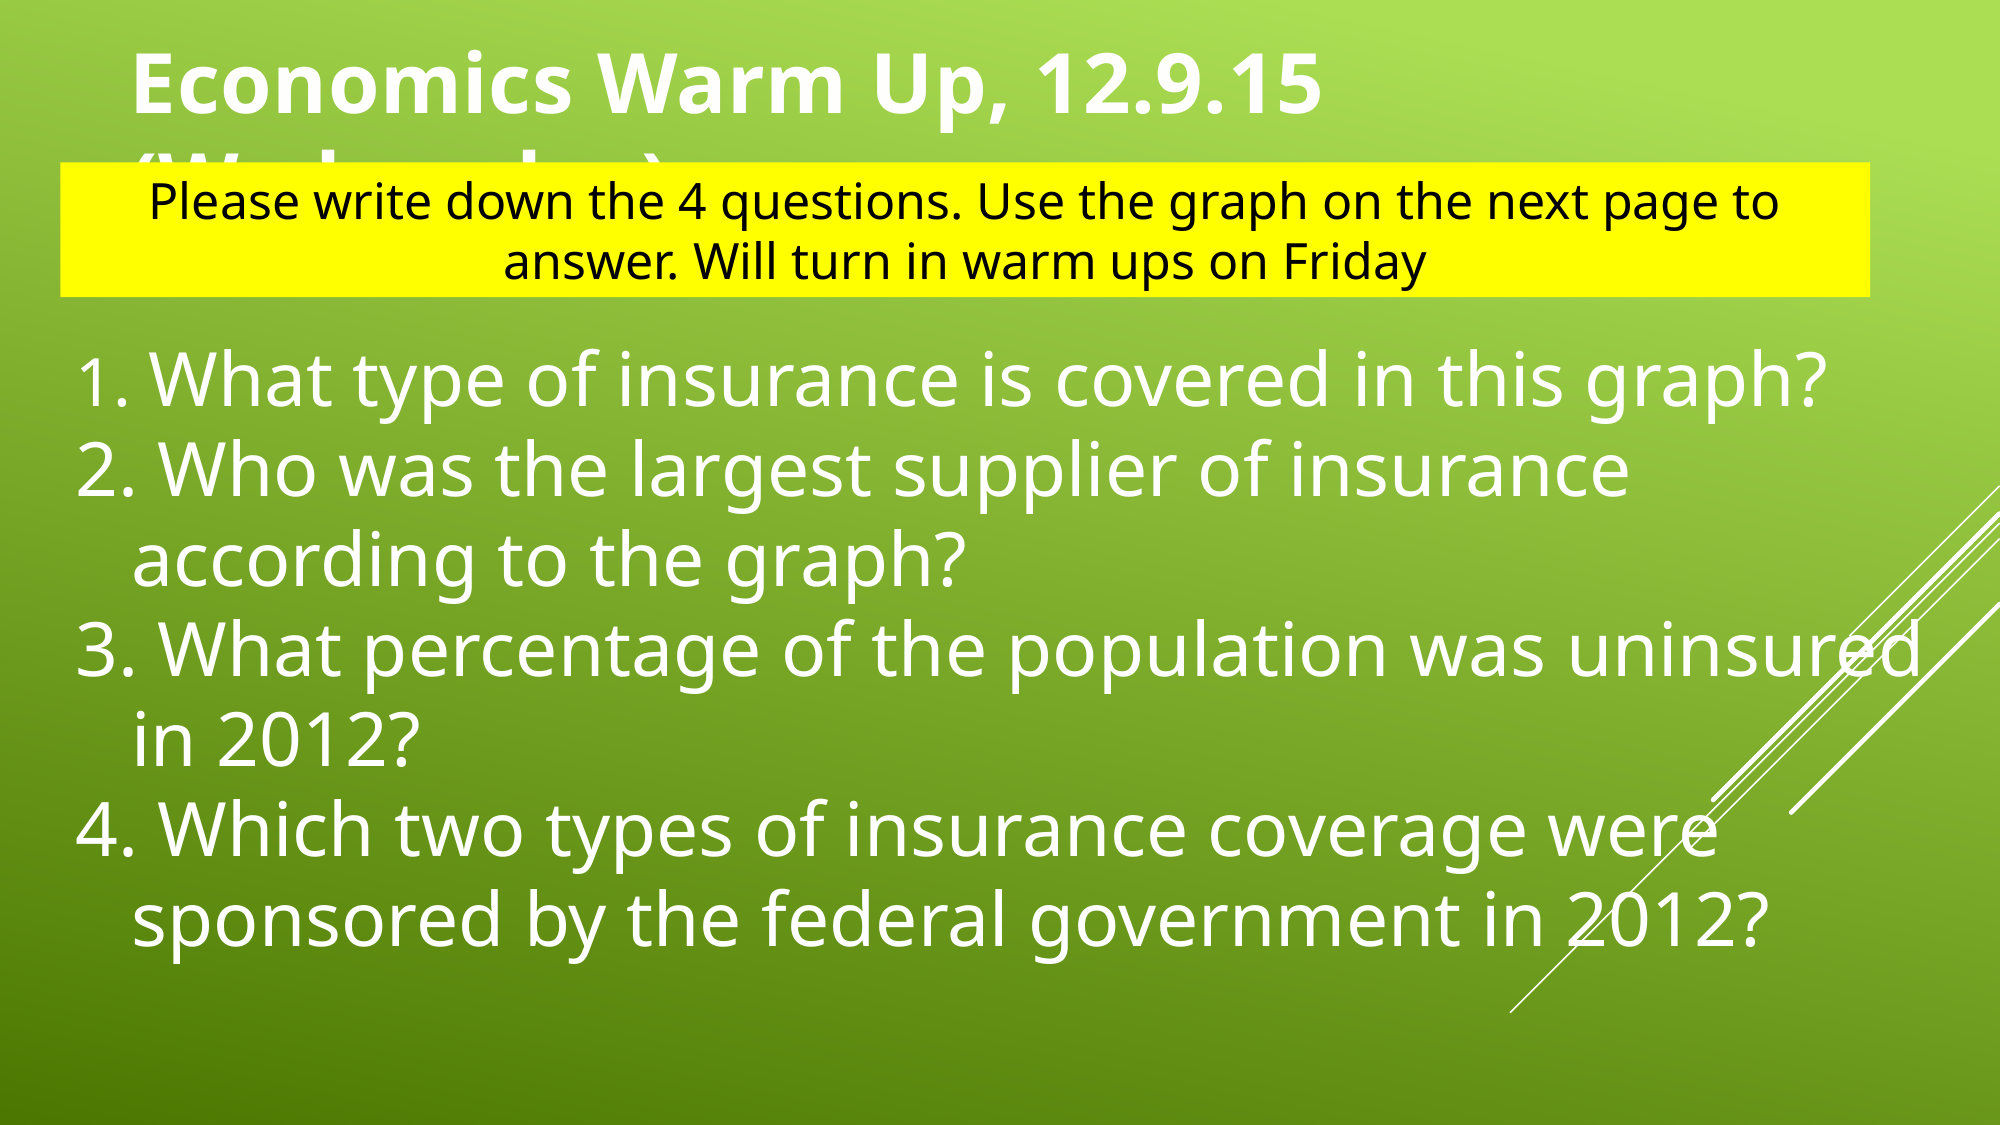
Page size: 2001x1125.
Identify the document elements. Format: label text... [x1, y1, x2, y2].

text_box What type of insurance is covered in this graph? Who was the largest supplier of insurance according to the graph? What percentage of the population was uninsured in 2012? Which two types of insurance coverage were sponsored by the federal government in 2012? [60, 323, 1958, 1125]
text_box Economics Warm Up, 12.9.15 (Wednesday) [118, 24, 1858, 162]
text_box Please write down the 4 questions. Use the graph on the next page to answer. Will turn in warm ups on Friday [60, 162, 1871, 298]
